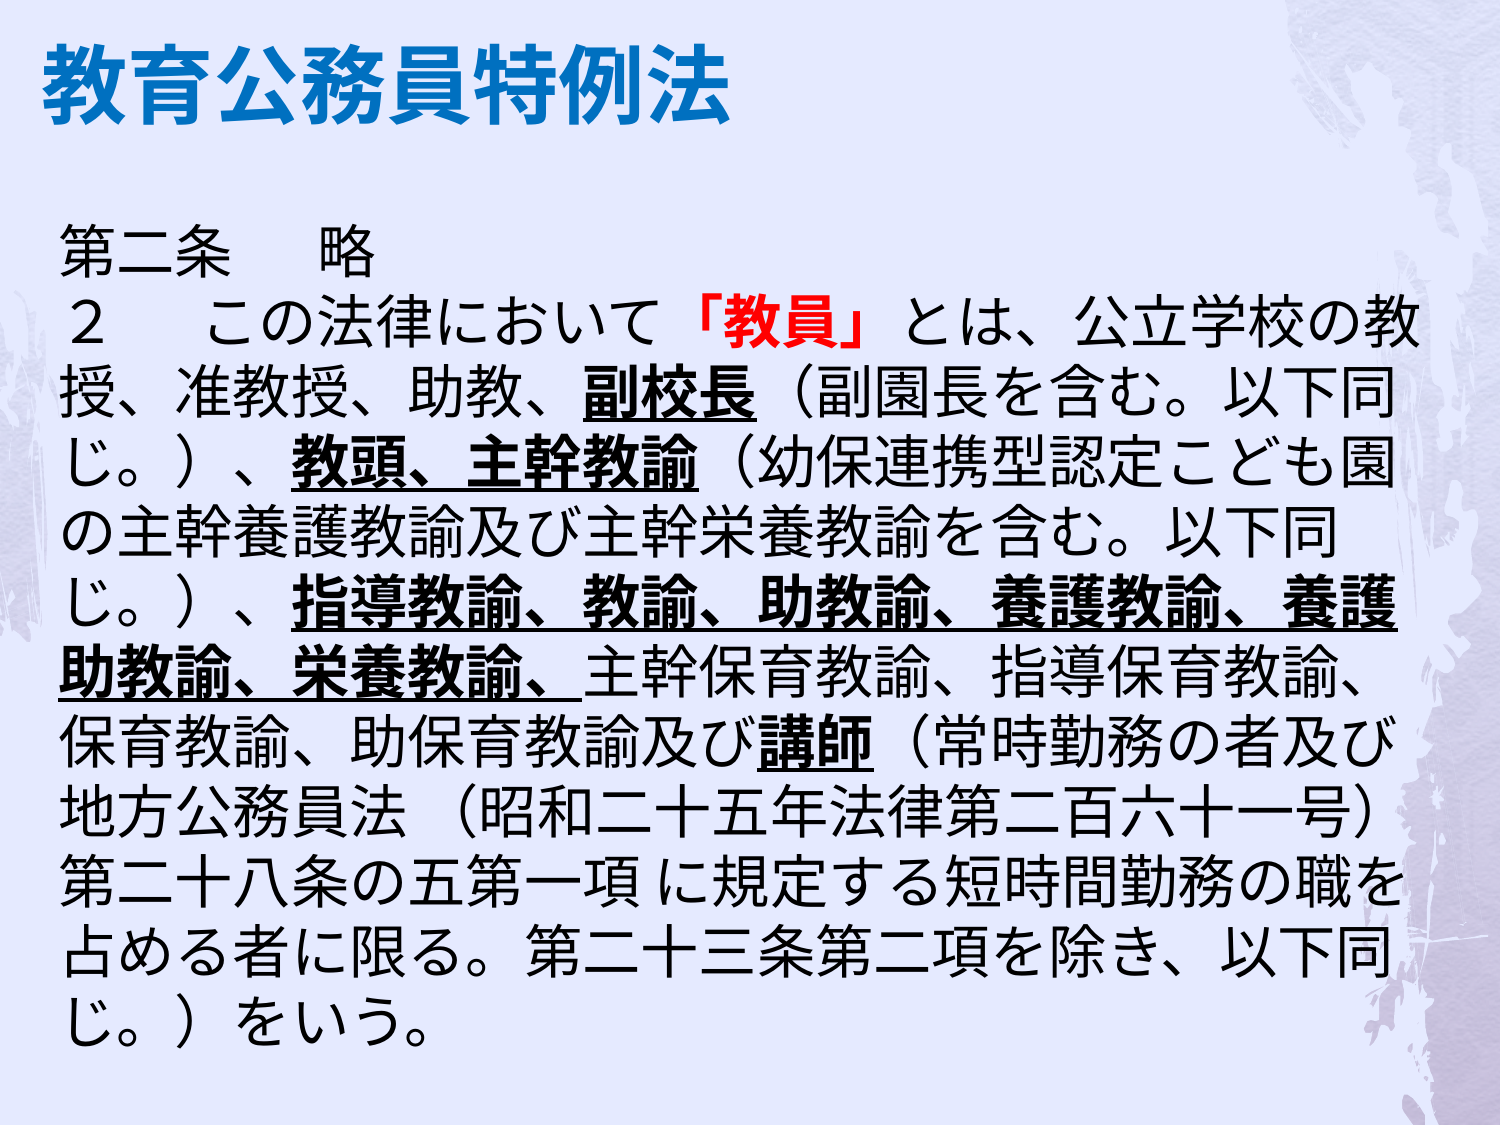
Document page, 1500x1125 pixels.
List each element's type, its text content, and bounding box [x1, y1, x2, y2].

text_box 第二条 略 ２ この法律において「教員」とは、公立学校の教授、准教授、助教、副校長（副園長を含む。以下同じ。）、教頭、主幹教諭（幼保連携型認定こども園の主幹養護教諭及び主幹栄養教諭を含む。以下同じ。）、指導教諭、教諭、助教諭、養護教諭、養護助教諭、栄養教諭、主幹保育教諭、指導保育教諭、保育教諭、助保育教諭及び講師（常時勤務の者及び地方公務員法 （昭和二十五年法律第二百六十一号）第二十八条の五第一項 に規定する短時間勤務の職を占める者に限る。第二十三条第二項を除き、以下同じ。）をいう。 [43, 208, 1471, 1063]
text_box 教育公務員特例法 [41, 30, 1392, 135]
